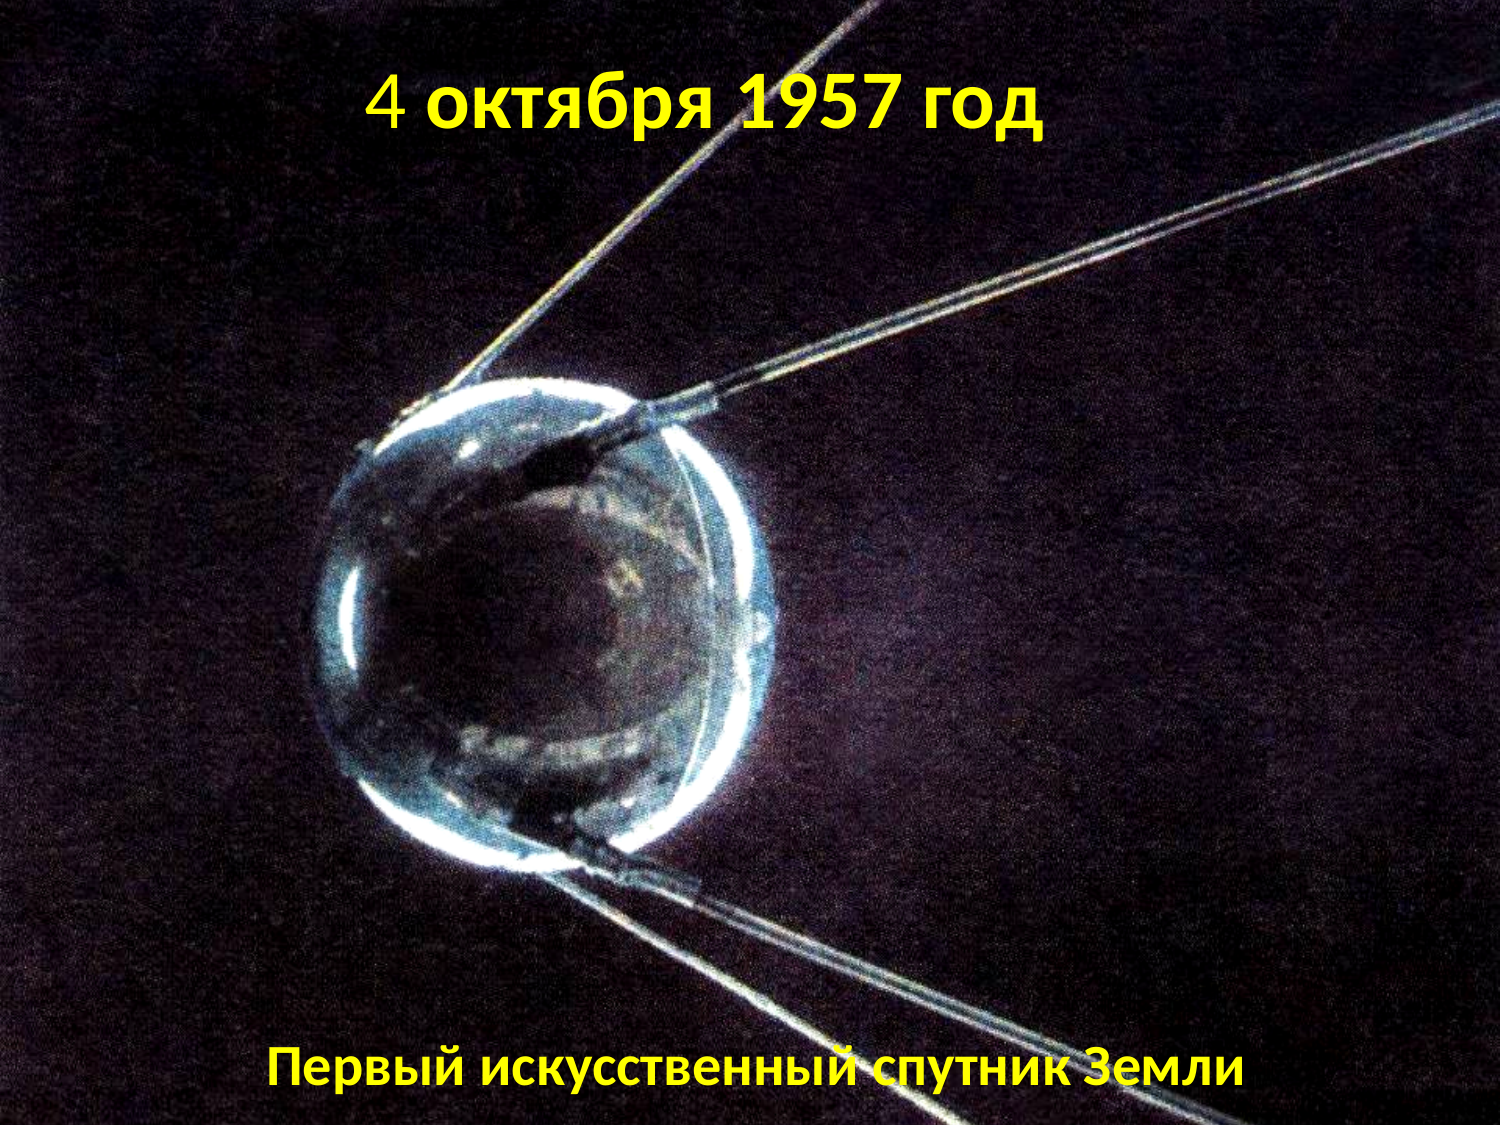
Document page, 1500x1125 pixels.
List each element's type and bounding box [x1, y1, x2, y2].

list [0, 0, 1500, 1125]
